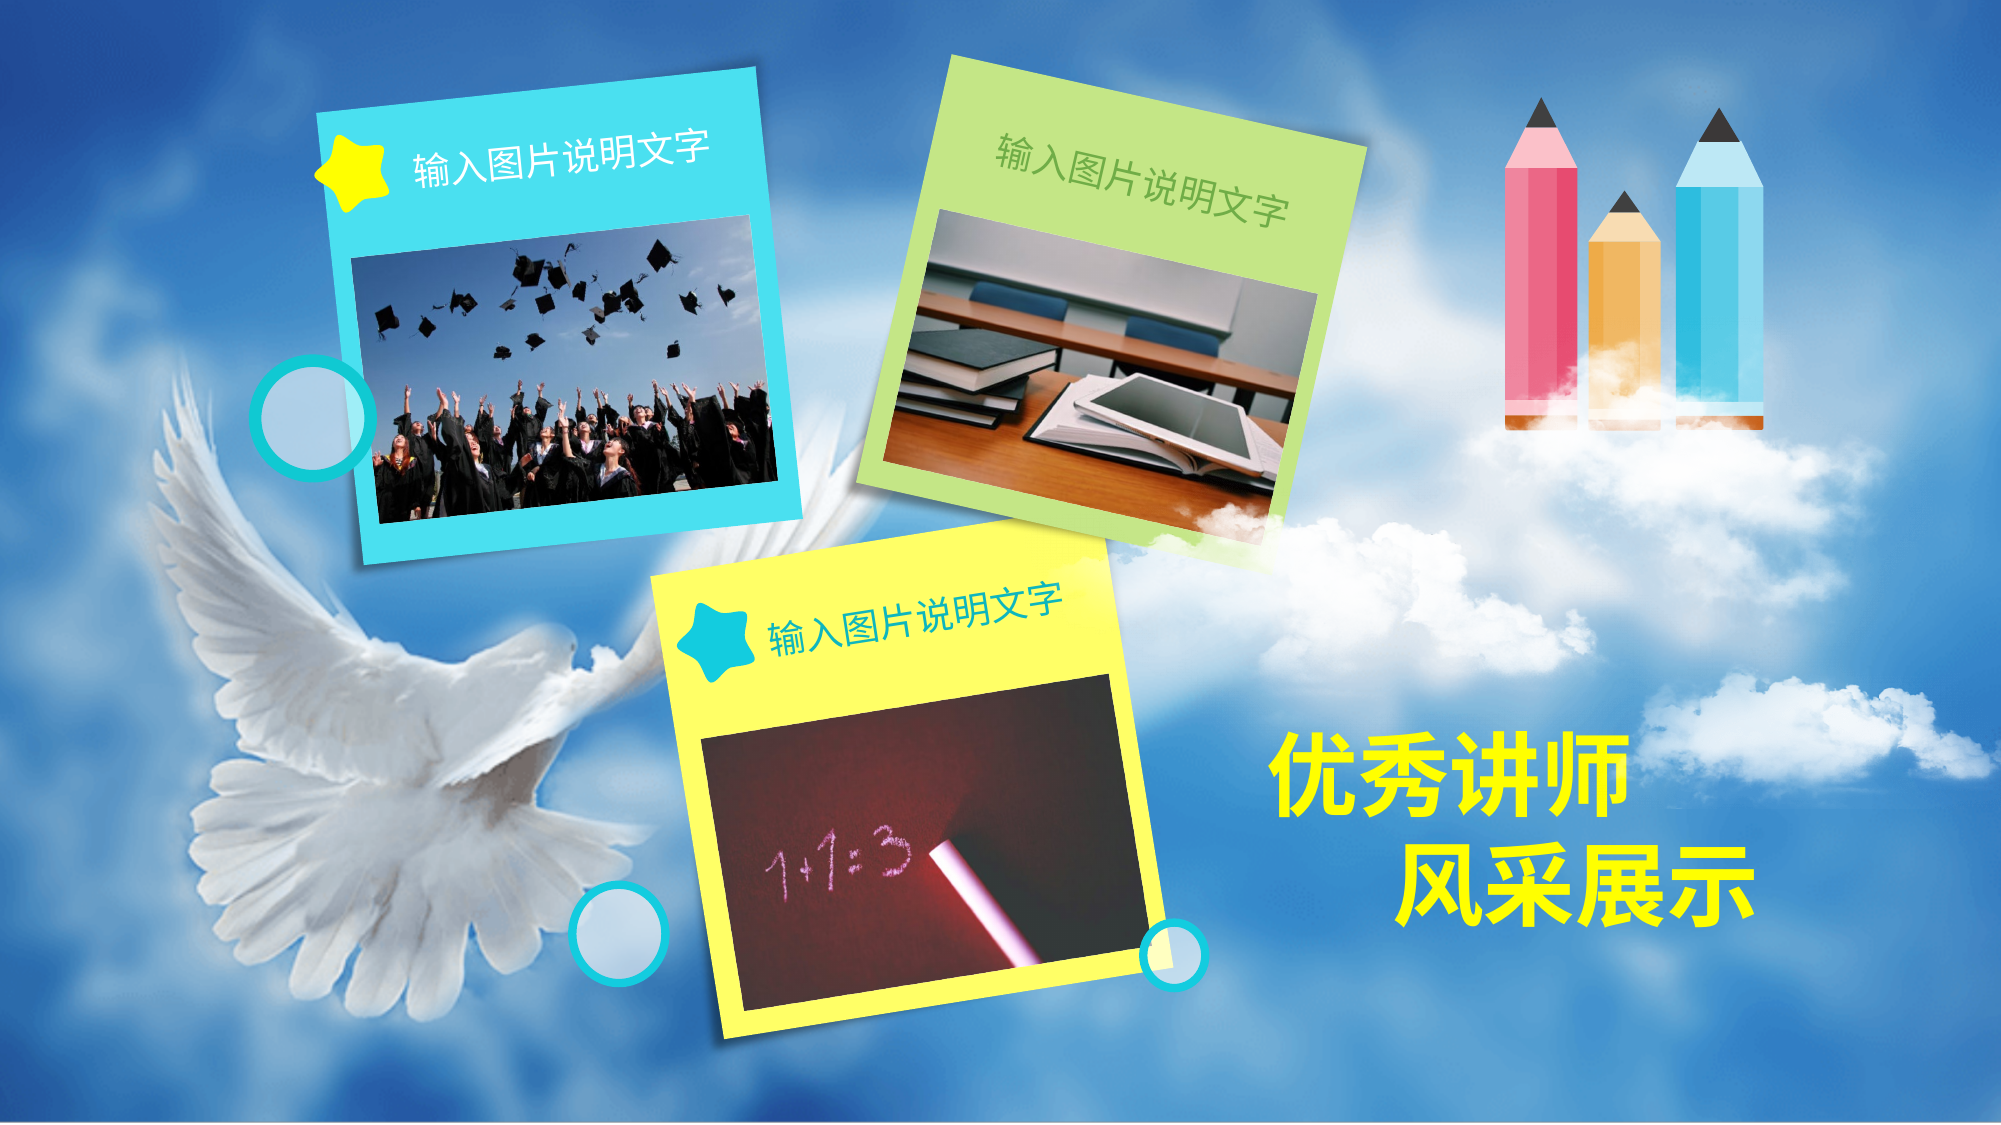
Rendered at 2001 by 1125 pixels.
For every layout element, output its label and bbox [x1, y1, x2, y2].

text_box [899, 81, 1326, 543]
text_box [660, 521, 1143, 1014]
text_box [1505, 97, 1764, 316]
text_box [314, 72, 781, 551]
picture [0, 0, 2001, 1125]
